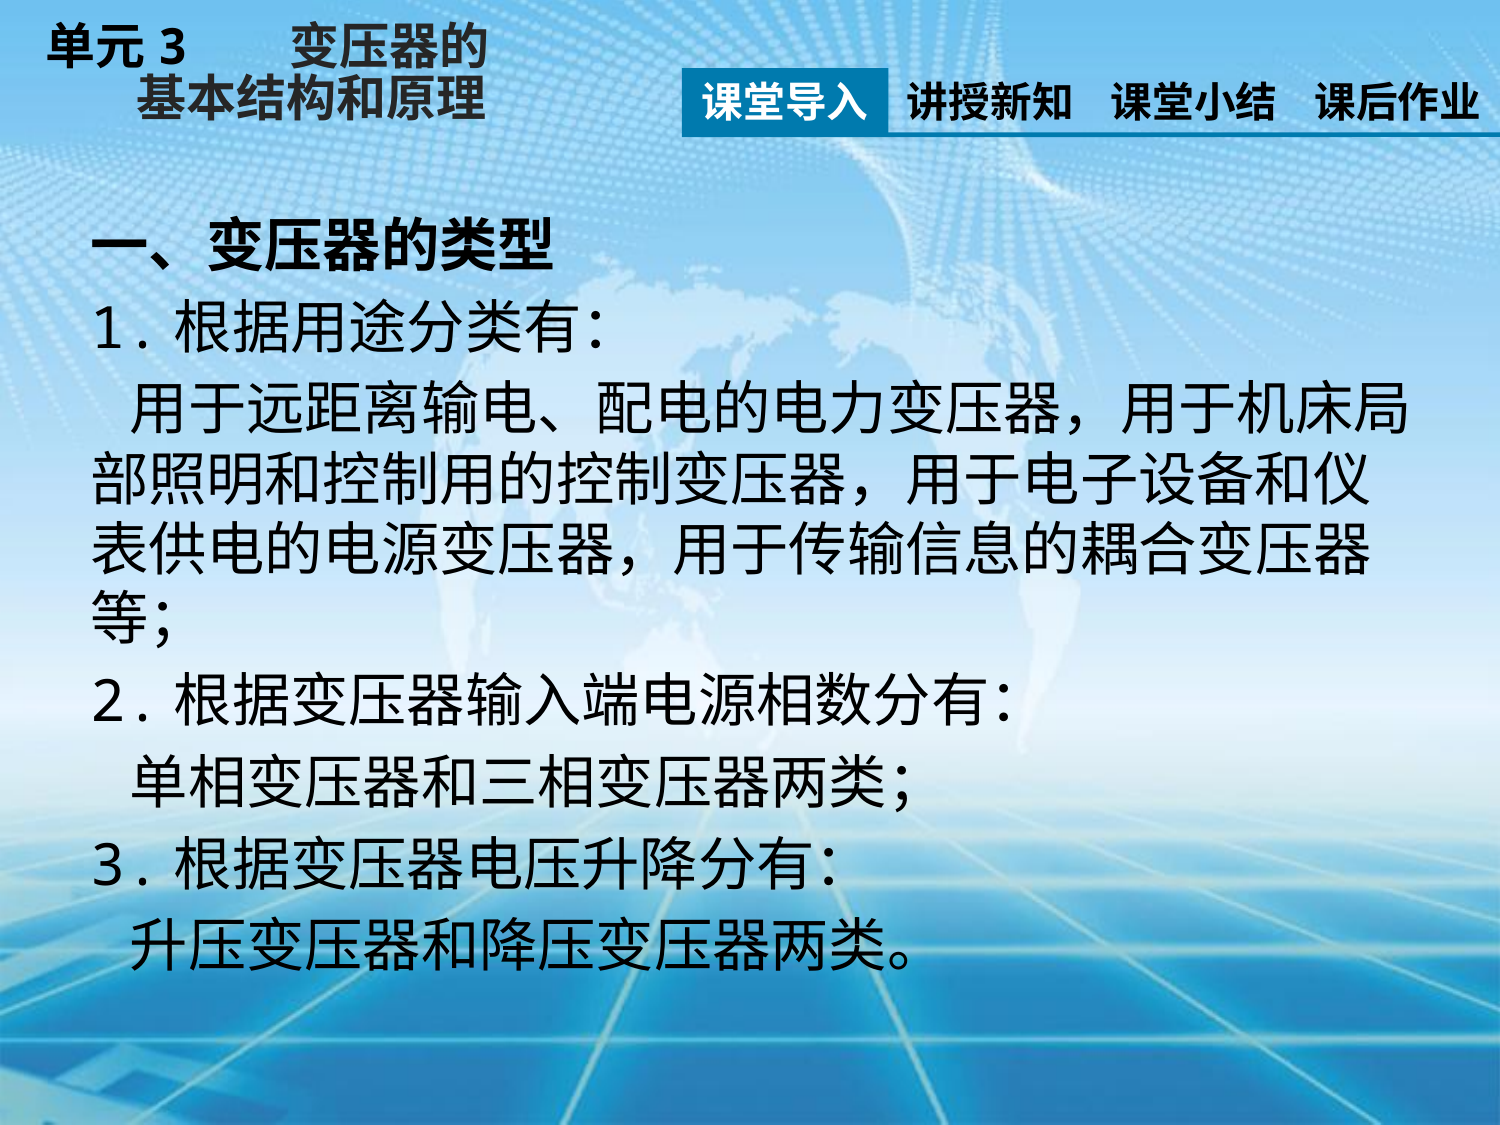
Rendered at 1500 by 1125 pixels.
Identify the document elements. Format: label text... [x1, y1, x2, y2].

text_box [30, 15, 1500, 136]
picture [0, 0, 1500, 1125]
text_box 一、变压器的类型 1.根据用途分类有： 用于远距离输电、配电的电力变压器，用于机床局部照明和控制用的控制变压器，用于电子设备和仪表供电的电源变压器，用于传输信息的耦合变压器等； 2.根据变压器输入端电源相数分有： 单相变压器和三相变压器两类； 3.根据变压器电压升降分有： 升压变压器和降压变压器两类。 [75, 200, 1442, 1032]
